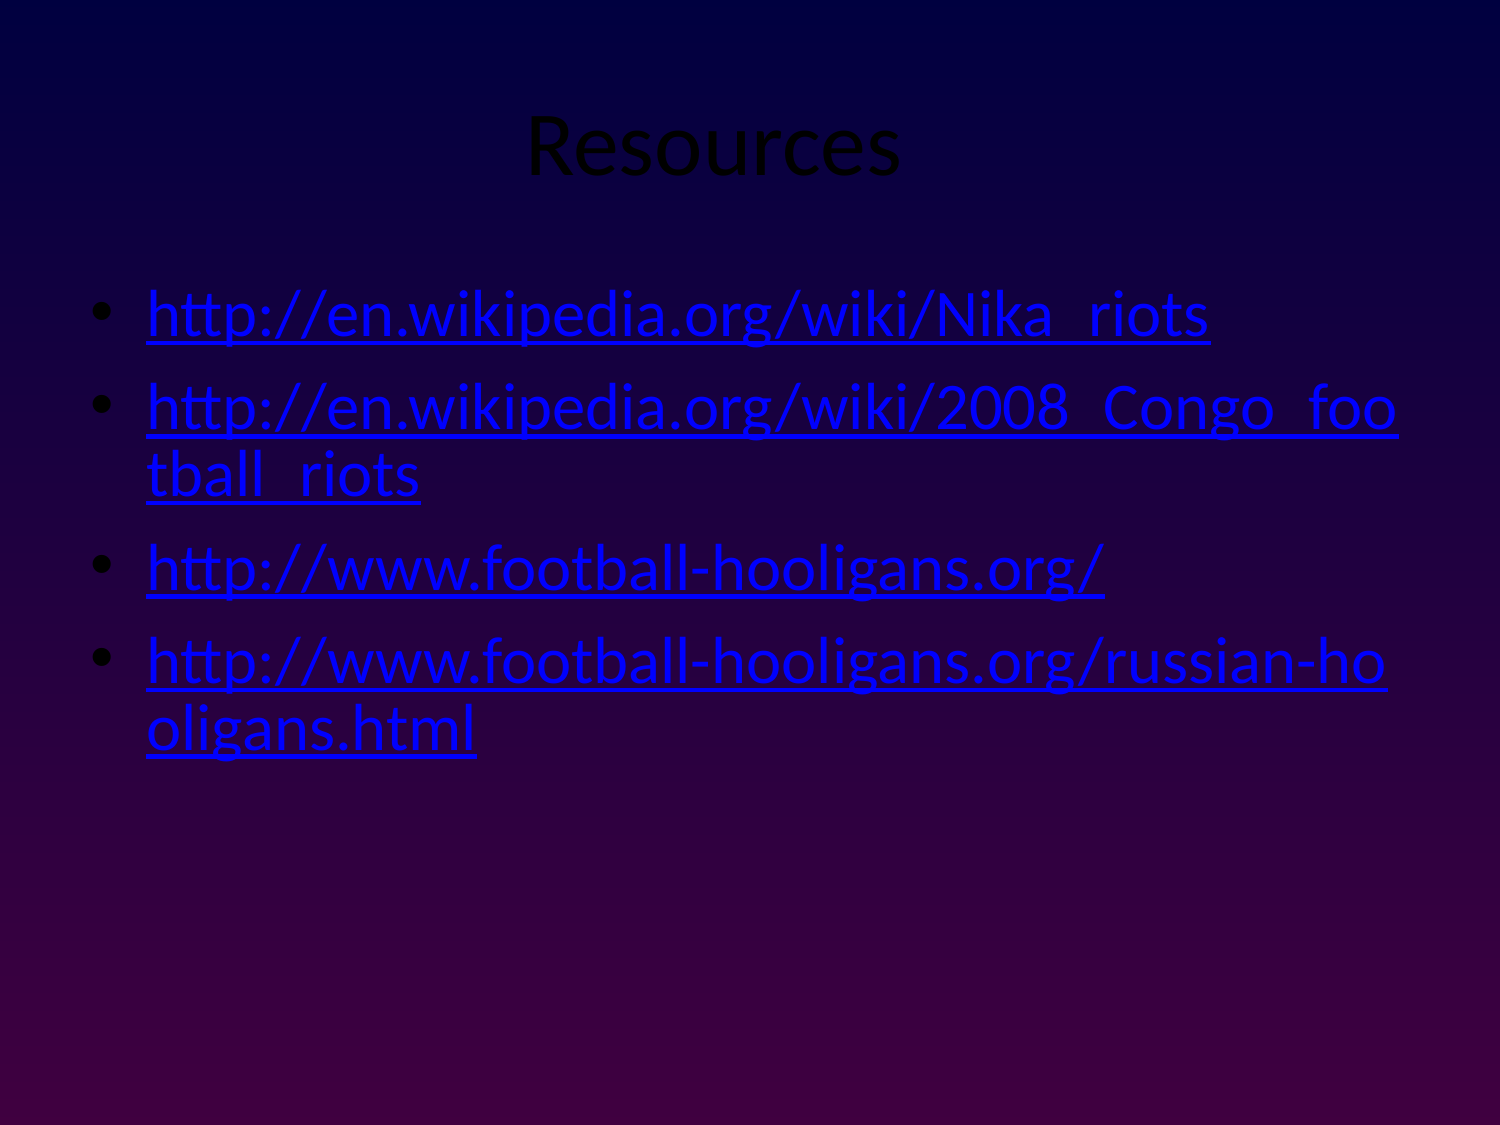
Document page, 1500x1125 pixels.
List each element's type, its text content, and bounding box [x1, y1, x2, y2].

title Resources [75, 45, 1425, 233]
list http://en.wikipedia.org/wiki/Nika_riots http://en.wikipedia.org/wiki/2008_Congo_football_riots http://www.football-hooligans.org/ http://www.football-hooligans.org/russian-hooligans.html [75, 262, 1425, 1005]
